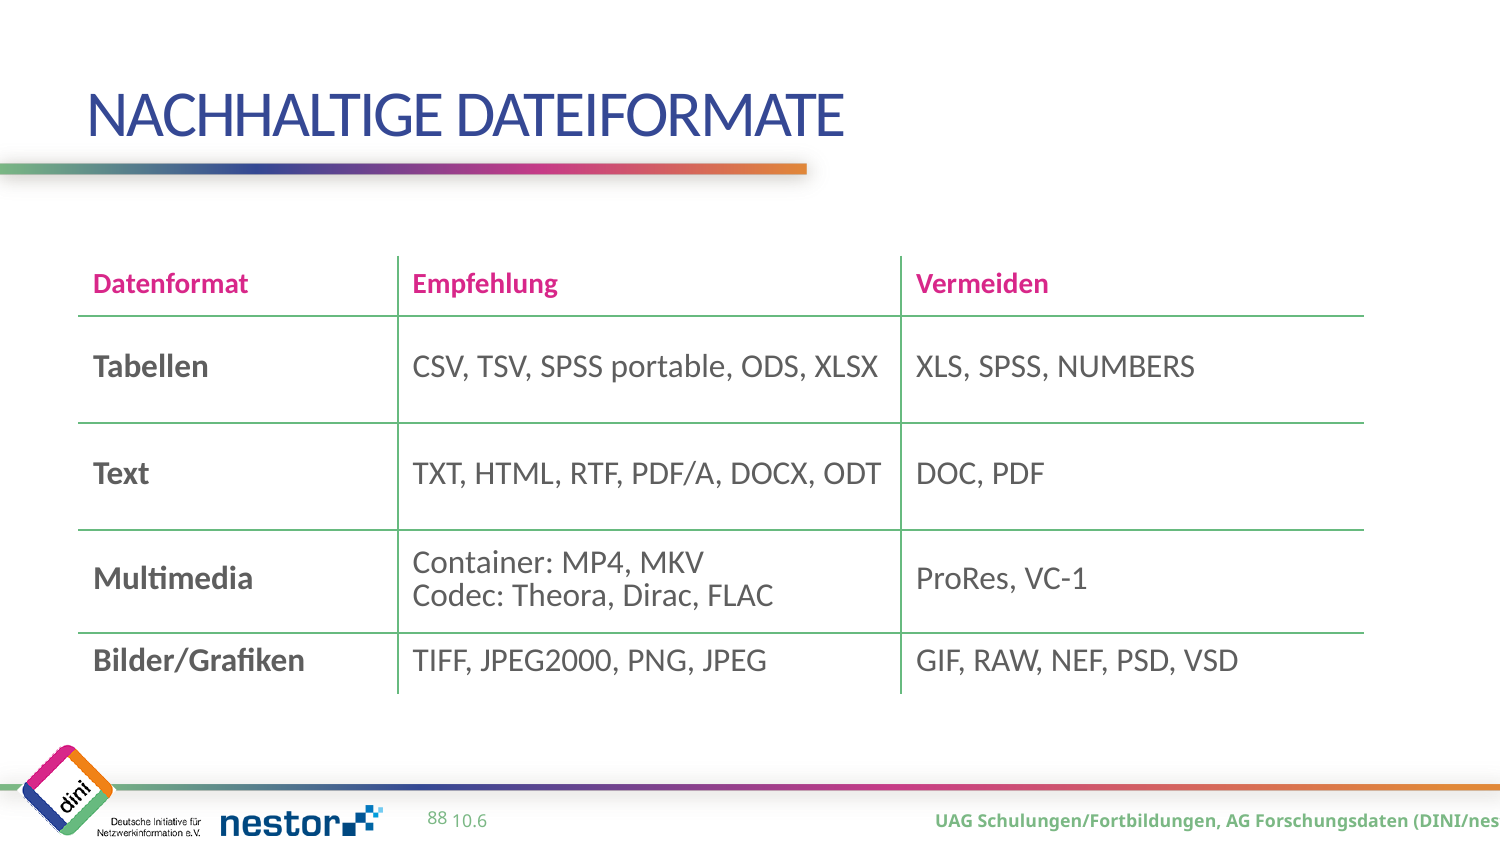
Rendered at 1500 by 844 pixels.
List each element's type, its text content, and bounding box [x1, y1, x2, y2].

table_cell DOC, PDF [902, 424, 1364, 529]
table_header Empfehlung [399, 256, 900, 315]
table_cell Bilder/Grafiken [78, 634, 397, 694]
table_cell TXT, HTML, RTF, PDF/A, DOCX, ODT [399, 424, 900, 529]
picture [1280, 819, 1289, 825]
table_cell Text [78, 424, 397, 529]
title Nachhaltige Dateiformate [77, 61, 1423, 158]
picture [1423, 817, 1428, 825]
table_cell XLS, SPSS, NUMBERS [902, 317, 1364, 422]
table_cell TIFF, JPEG2000, PNG, JPEG [399, 634, 900, 694]
table_cell CSV, TSV, SPSS portable, ODS, XLSX [399, 317, 900, 422]
table_header Vermeiden [902, 256, 1364, 315]
table_cell GIF, RAW, NEF, PSD, VSD [902, 634, 1364, 694]
slide_number 87 [413, 801, 461, 841]
picture [0, 731, 1500, 844]
table_cell ProRes, VC-1 [902, 531, 1364, 632]
table_cell Multimedia [78, 531, 397, 632]
table_cell Tabellen [78, 317, 397, 422]
table_header Datenformat [78, 256, 397, 315]
text_box 10.6 [433, 801, 502, 838]
picture [0, 138, 837, 204]
table_cell Container: MP4, MKV Codec: Theora, Dirac, FLAC [399, 531, 900, 632]
